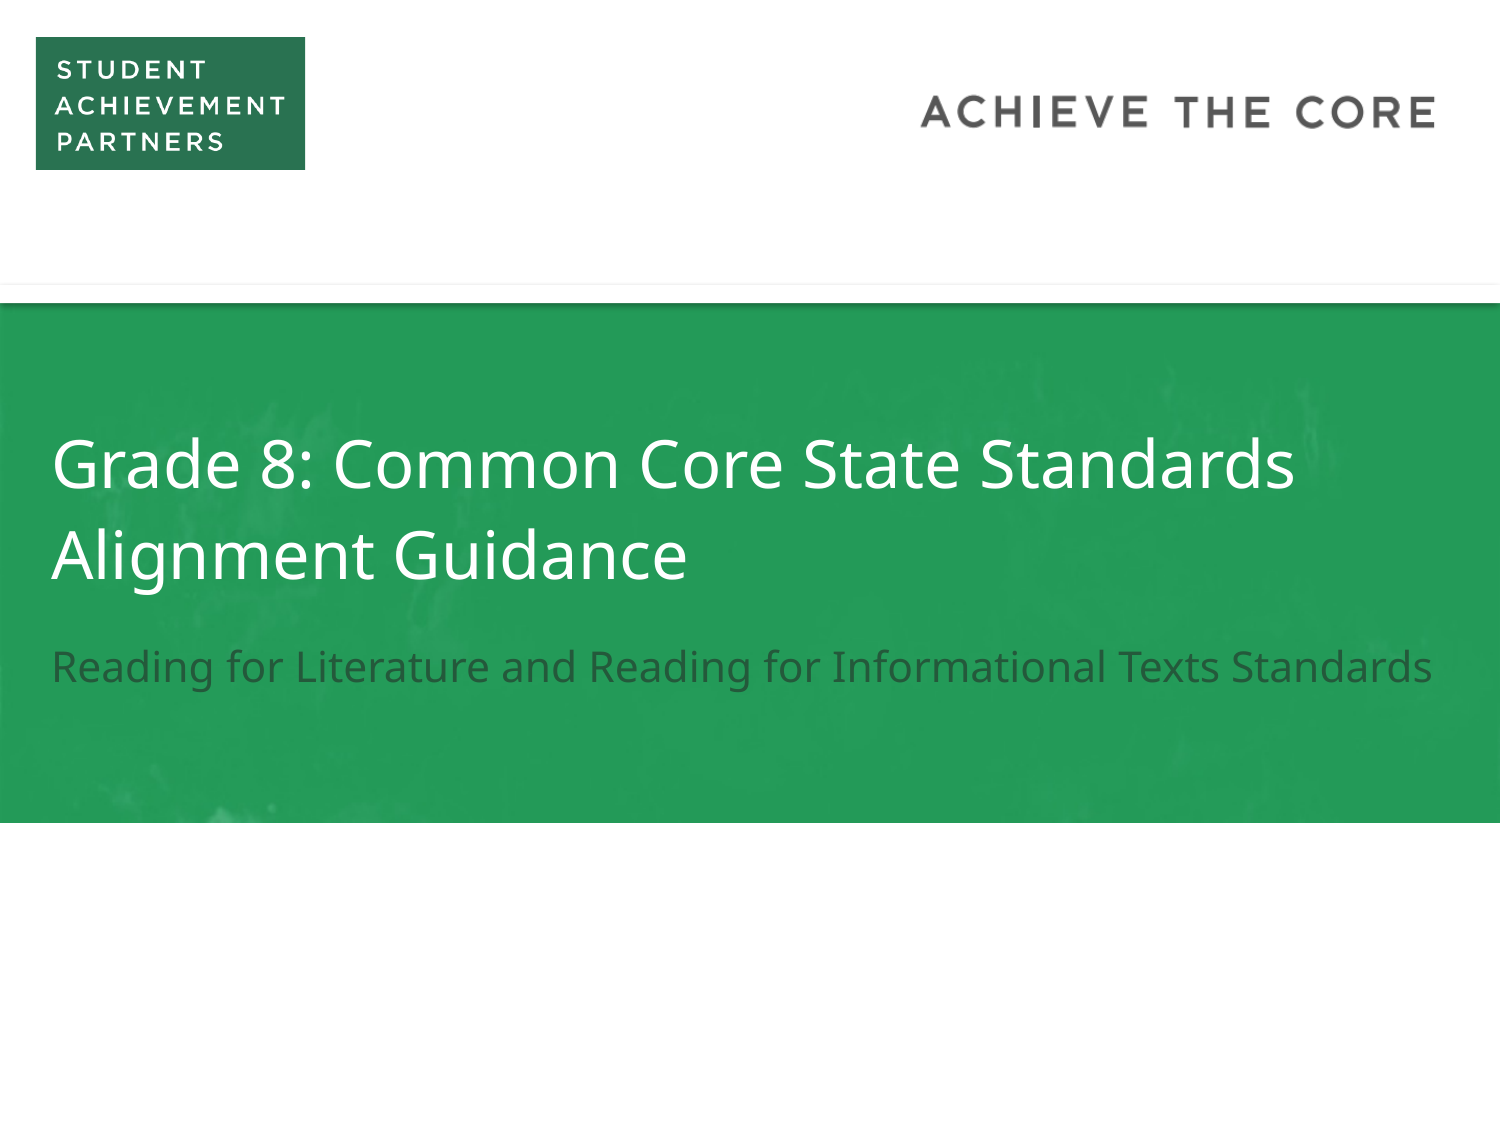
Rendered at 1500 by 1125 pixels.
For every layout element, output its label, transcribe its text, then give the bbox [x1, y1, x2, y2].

subtitle Reading for Literature and Reading for Informational Texts Standards [35, 629, 1478, 760]
picture [0, 304, 1500, 823]
title Grade 8: Common Core State Standards Alignment Guidance [35, 387, 1478, 629]
